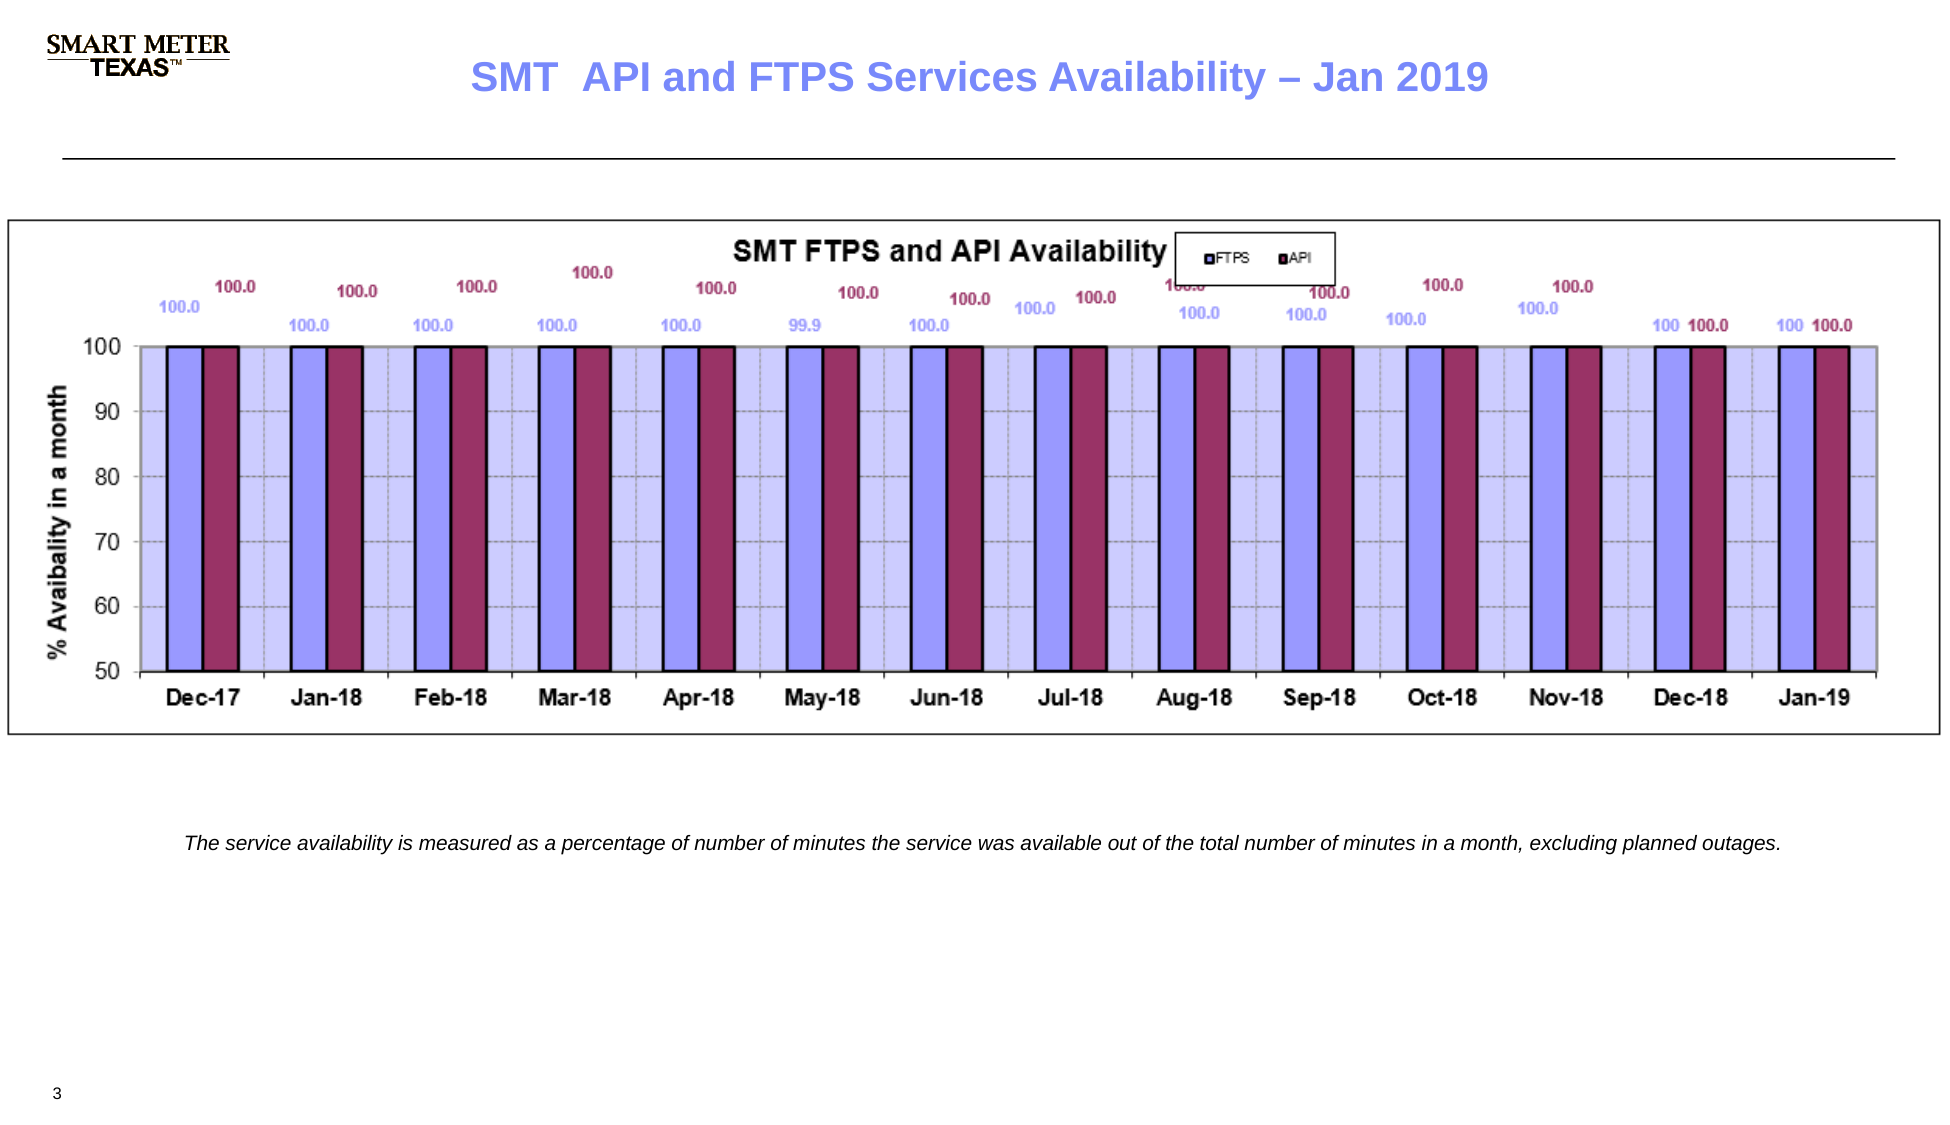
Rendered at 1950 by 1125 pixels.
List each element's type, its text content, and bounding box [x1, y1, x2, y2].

picture [0, 212, 1950, 743]
slide_number 3 [37, 1074, 116, 1106]
text_box The service availability is measured as a percentage of number of minutes the service was available out of the total number of minutes in a month, excluding planned outages. [169, 822, 1820, 863]
text_box SMT API and FTPS Services Availability – Jan 2019 [237, 37, 1825, 120]
picture [33, 24, 238, 84]
